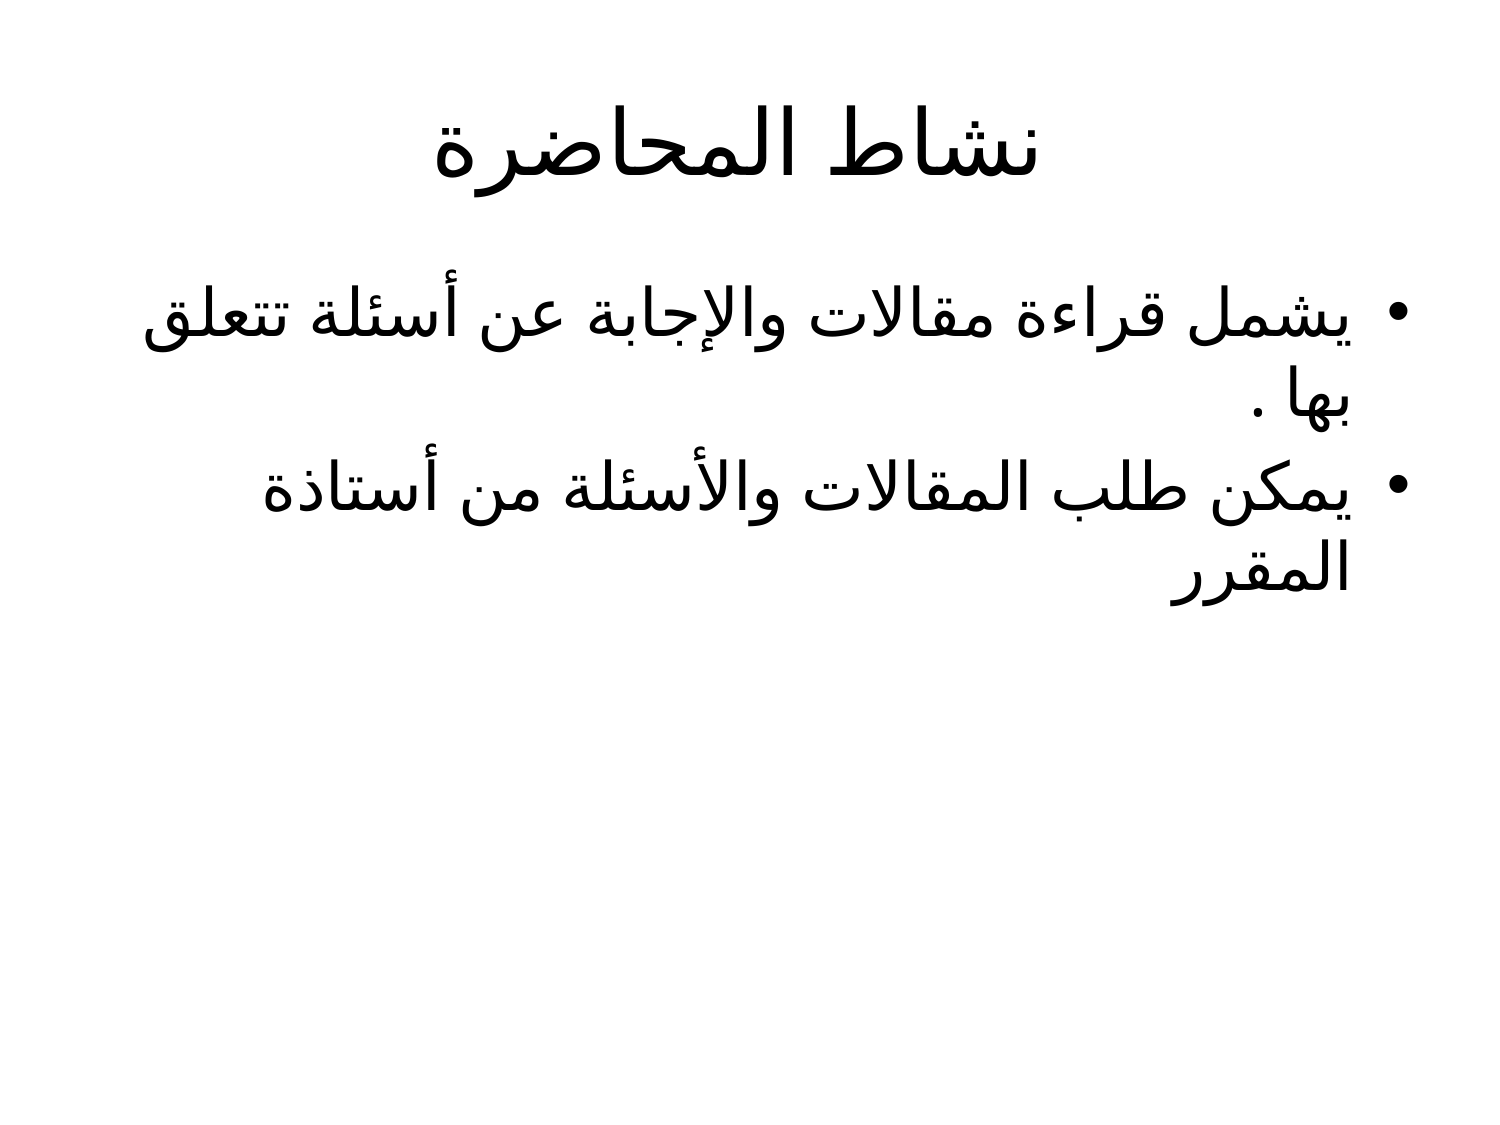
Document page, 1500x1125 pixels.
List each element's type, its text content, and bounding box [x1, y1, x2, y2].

title نشاط المحاضرة [75, 45, 1425, 233]
list يشمل قراءة مقالات والإجابة عن أسئلة تتعلق بها . يمكن طلب المقالات والأسئلة من أستاذة المقرر [75, 262, 1425, 1005]
